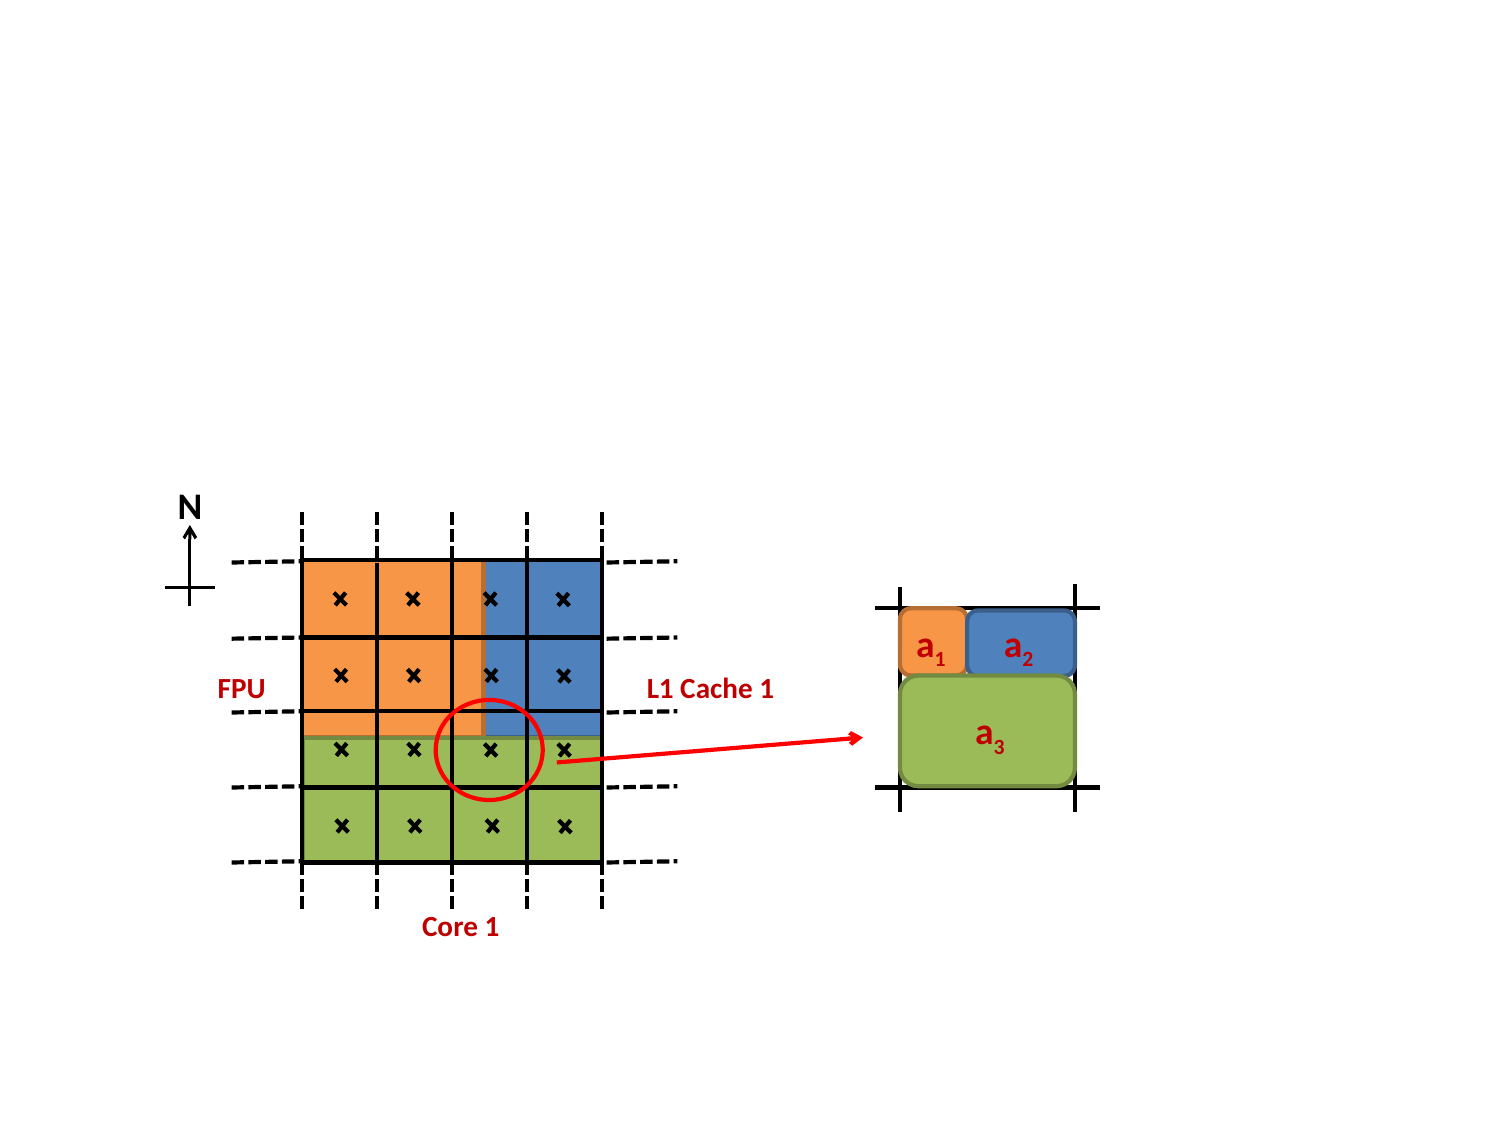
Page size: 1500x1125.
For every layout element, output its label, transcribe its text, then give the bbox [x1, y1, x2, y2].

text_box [558, 820, 572, 834]
text_box Core 1 [407, 899, 515, 950]
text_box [485, 819, 499, 833]
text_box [334, 742, 348, 756]
text_box a1 [904, 617, 961, 679]
text_box a3 [960, 699, 1020, 766]
text_box [532, 795, 604, 865]
text_box [300, 558, 372, 635]
text_box [300, 796, 372, 865]
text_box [483, 592, 497, 606]
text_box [334, 668, 348, 682]
text_box [300, 646, 372, 709]
text_box [382, 720, 446, 785]
text_box [532, 720, 545, 783]
text_box FPU [202, 661, 281, 712]
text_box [556, 737, 864, 763]
text_box [457, 796, 522, 865]
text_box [333, 592, 347, 606]
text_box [406, 592, 420, 606]
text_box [557, 669, 571, 683]
text_box [532, 558, 604, 637]
text_box [533, 719, 604, 787]
text_box L1 Cache 1 [631, 661, 790, 712]
text_box [532, 645, 604, 711]
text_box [407, 668, 421, 682]
text_box [457, 558, 522, 635]
text_box [382, 646, 447, 709]
text_box [433, 720, 447, 783]
text_box [300, 720, 372, 785]
text_box [382, 558, 447, 635]
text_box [556, 592, 570, 606]
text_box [335, 819, 349, 833]
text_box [484, 668, 498, 682]
text_box [457, 646, 522, 707]
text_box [484, 743, 498, 757]
text_box [463, 796, 516, 803]
text_box a2 [962, 617, 1070, 679]
text_box N [162, 474, 218, 535]
text_box [457, 697, 521, 710]
text_box [457, 720, 522, 786]
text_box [408, 819, 422, 833]
text_box [382, 796, 447, 865]
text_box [407, 742, 421, 756]
text_box [904, 673, 1070, 786]
